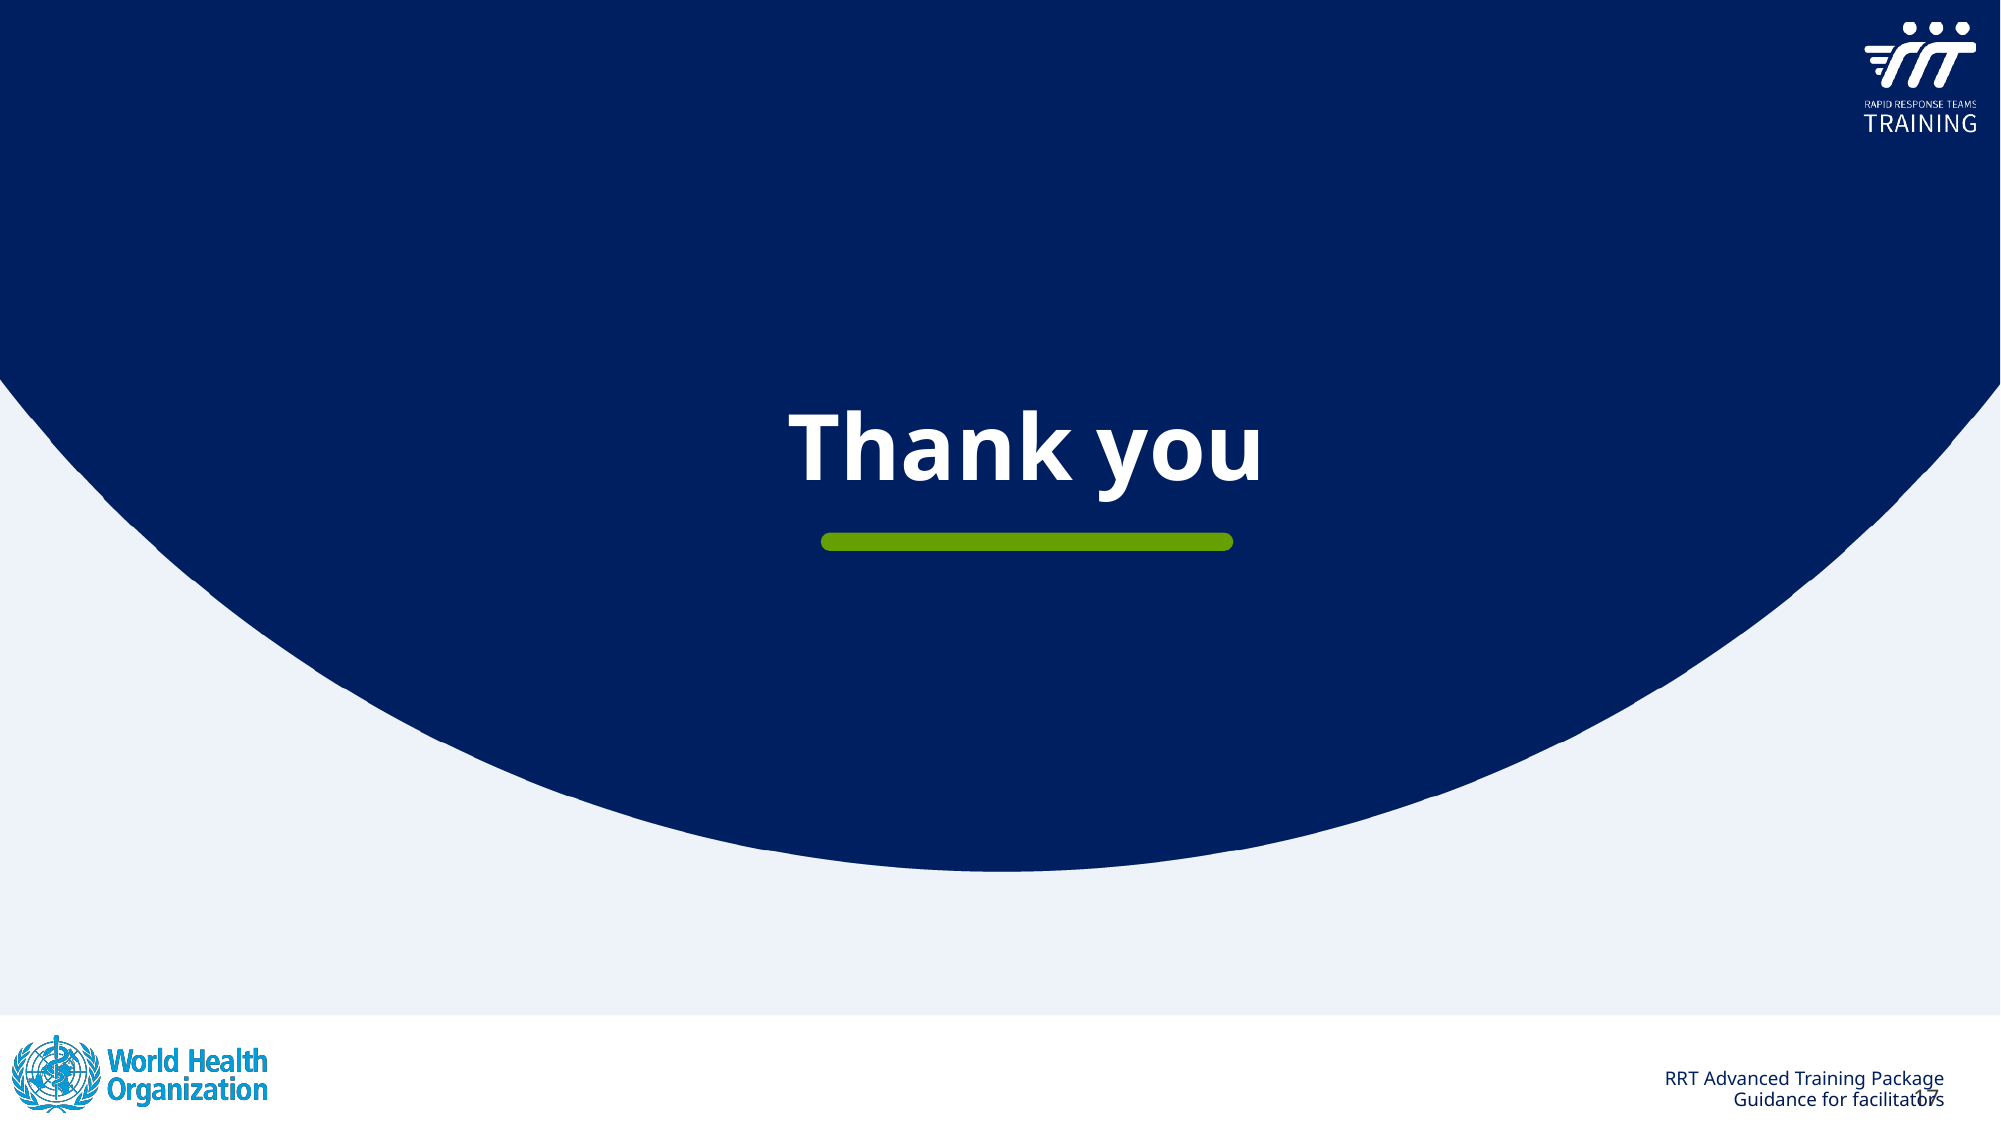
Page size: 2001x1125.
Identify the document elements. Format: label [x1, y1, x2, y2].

picture [12, 1083, 48, 1113]
picture [50, 1108, 62, 1113]
picture [24, 1054, 36, 1087]
picture [46, 1056, 54, 1062]
picture [30, 1083, 37, 1091]
picture [59, 1035, 267, 1113]
picture [71, 1053, 90, 1091]
picture [34, 1054, 43, 1078]
picture [36, 1088, 78, 1105]
picture [12, 1035, 54, 1068]
picture [0, 0, 2001, 904]
picture [40, 1062, 47, 1070]
picture [22, 1062, 26, 1077]
